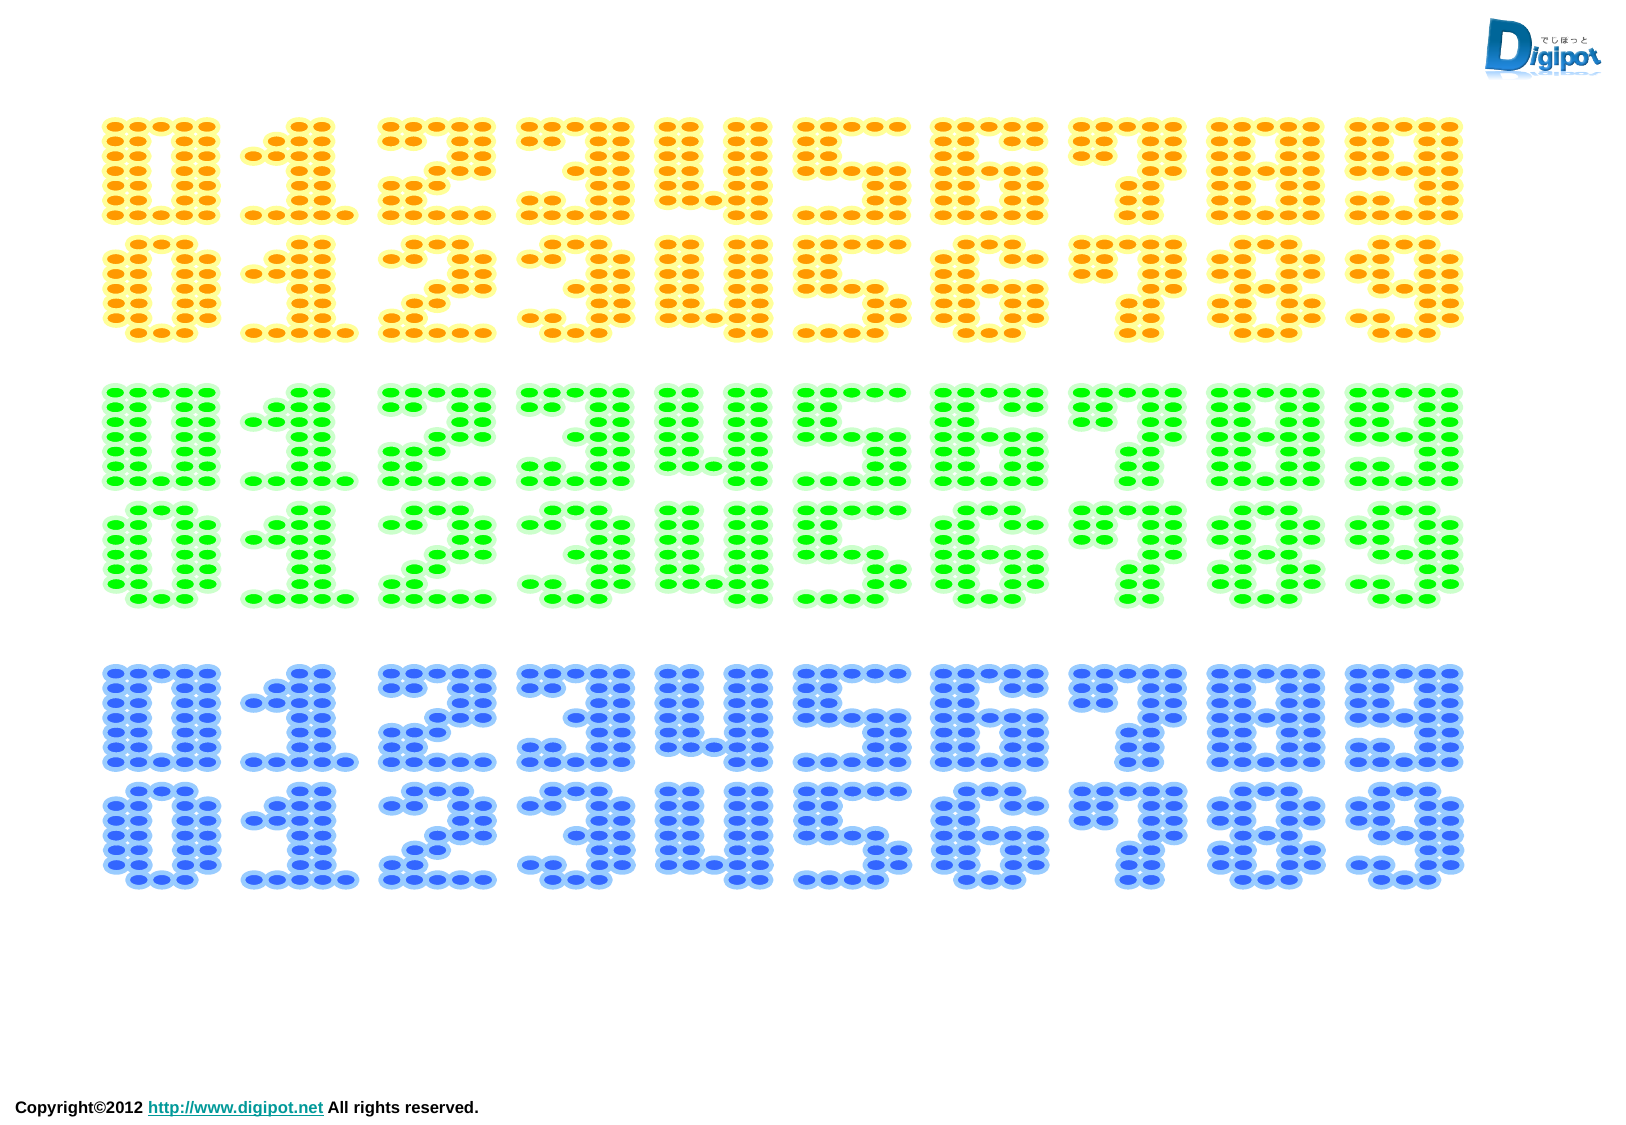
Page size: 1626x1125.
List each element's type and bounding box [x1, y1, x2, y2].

text_box [1208, 503, 1324, 607]
text_box [517, 119, 633, 223]
text_box [1208, 784, 1324, 888]
text_box [379, 237, 495, 341]
text_box [379, 503, 495, 607]
text_box [794, 503, 910, 607]
text_box [655, 119, 771, 223]
text_box [1208, 385, 1323, 489]
text_box [1069, 385, 1185, 489]
text_box [1346, 666, 1462, 770]
text_box [518, 237, 634, 341]
text_box [1070, 784, 1186, 888]
text_box [1070, 503, 1185, 607]
text_box [241, 385, 357, 489]
text_box [794, 666, 910, 770]
text_box [242, 784, 358, 888]
text_box [794, 237, 910, 341]
text_box [656, 503, 772, 607]
text_box [931, 385, 1047, 489]
text_box [1208, 119, 1323, 223]
text_box [656, 666, 772, 770]
text_box [931, 119, 1047, 223]
text_box [104, 784, 220, 888]
text_box [1346, 119, 1462, 223]
text_box [379, 666, 495, 770]
text_box [1070, 666, 1185, 770]
text_box [104, 503, 220, 607]
text_box [242, 503, 357, 607]
text_box [656, 784, 772, 888]
text_box [795, 784, 911, 888]
text_box [1070, 237, 1185, 341]
text_box [1346, 385, 1462, 489]
text_box [1346, 503, 1462, 607]
text_box [103, 385, 219, 489]
text_box [931, 237, 1047, 341]
text_box [379, 385, 494, 489]
picture [1485, 18, 1602, 82]
text_box [1208, 237, 1324, 341]
text_box [379, 119, 494, 223]
text_box [242, 237, 357, 341]
text_box [656, 237, 772, 341]
text_box [241, 119, 357, 223]
text_box [1208, 666, 1324, 770]
text_box [104, 666, 220, 770]
text_box [103, 119, 219, 223]
text_box [517, 385, 633, 489]
text_box [518, 666, 634, 770]
text_box [655, 385, 771, 489]
text_box [794, 119, 910, 223]
text_box [518, 503, 634, 607]
text_box [931, 666, 1047, 770]
text_box [932, 784, 1048, 888]
text_box [242, 666, 357, 770]
text_box [1346, 237, 1462, 341]
text_box [1069, 119, 1185, 223]
text_box [518, 784, 634, 888]
text_box [104, 237, 220, 341]
text_box [931, 503, 1047, 607]
text_box [1347, 784, 1463, 888]
text_box [794, 385, 910, 489]
text_box [380, 784, 495, 888]
